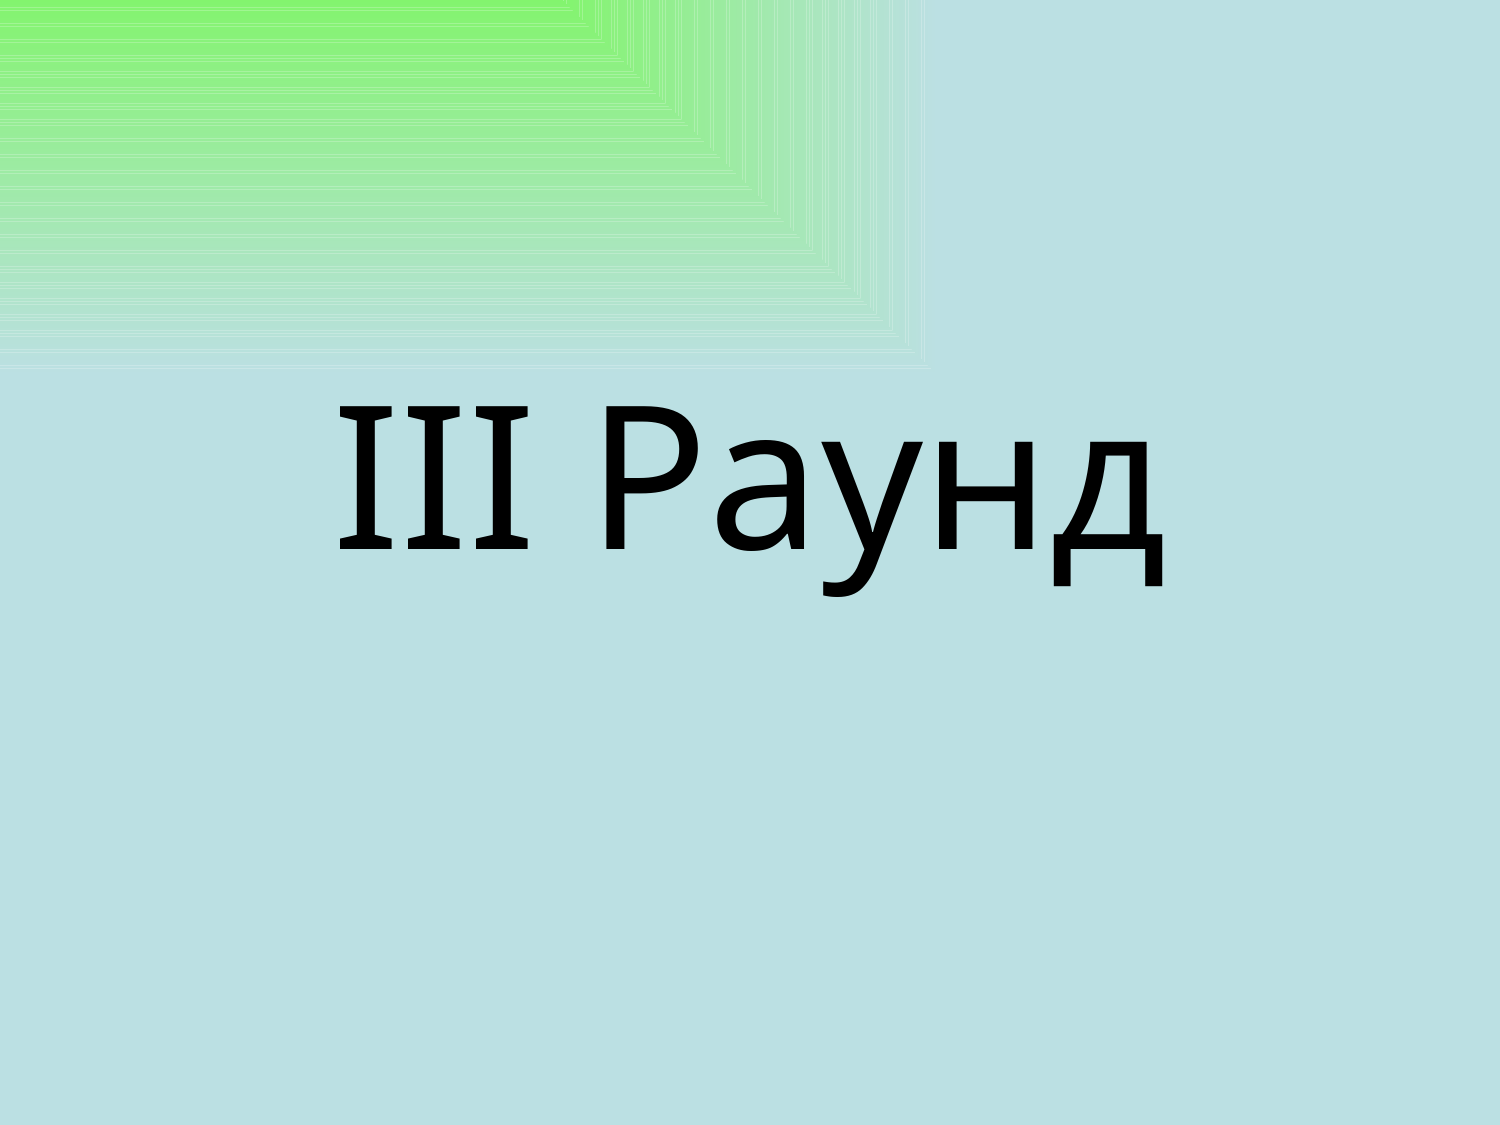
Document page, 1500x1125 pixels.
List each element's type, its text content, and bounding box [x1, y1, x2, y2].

title III Раунд [112, 349, 1388, 591]
